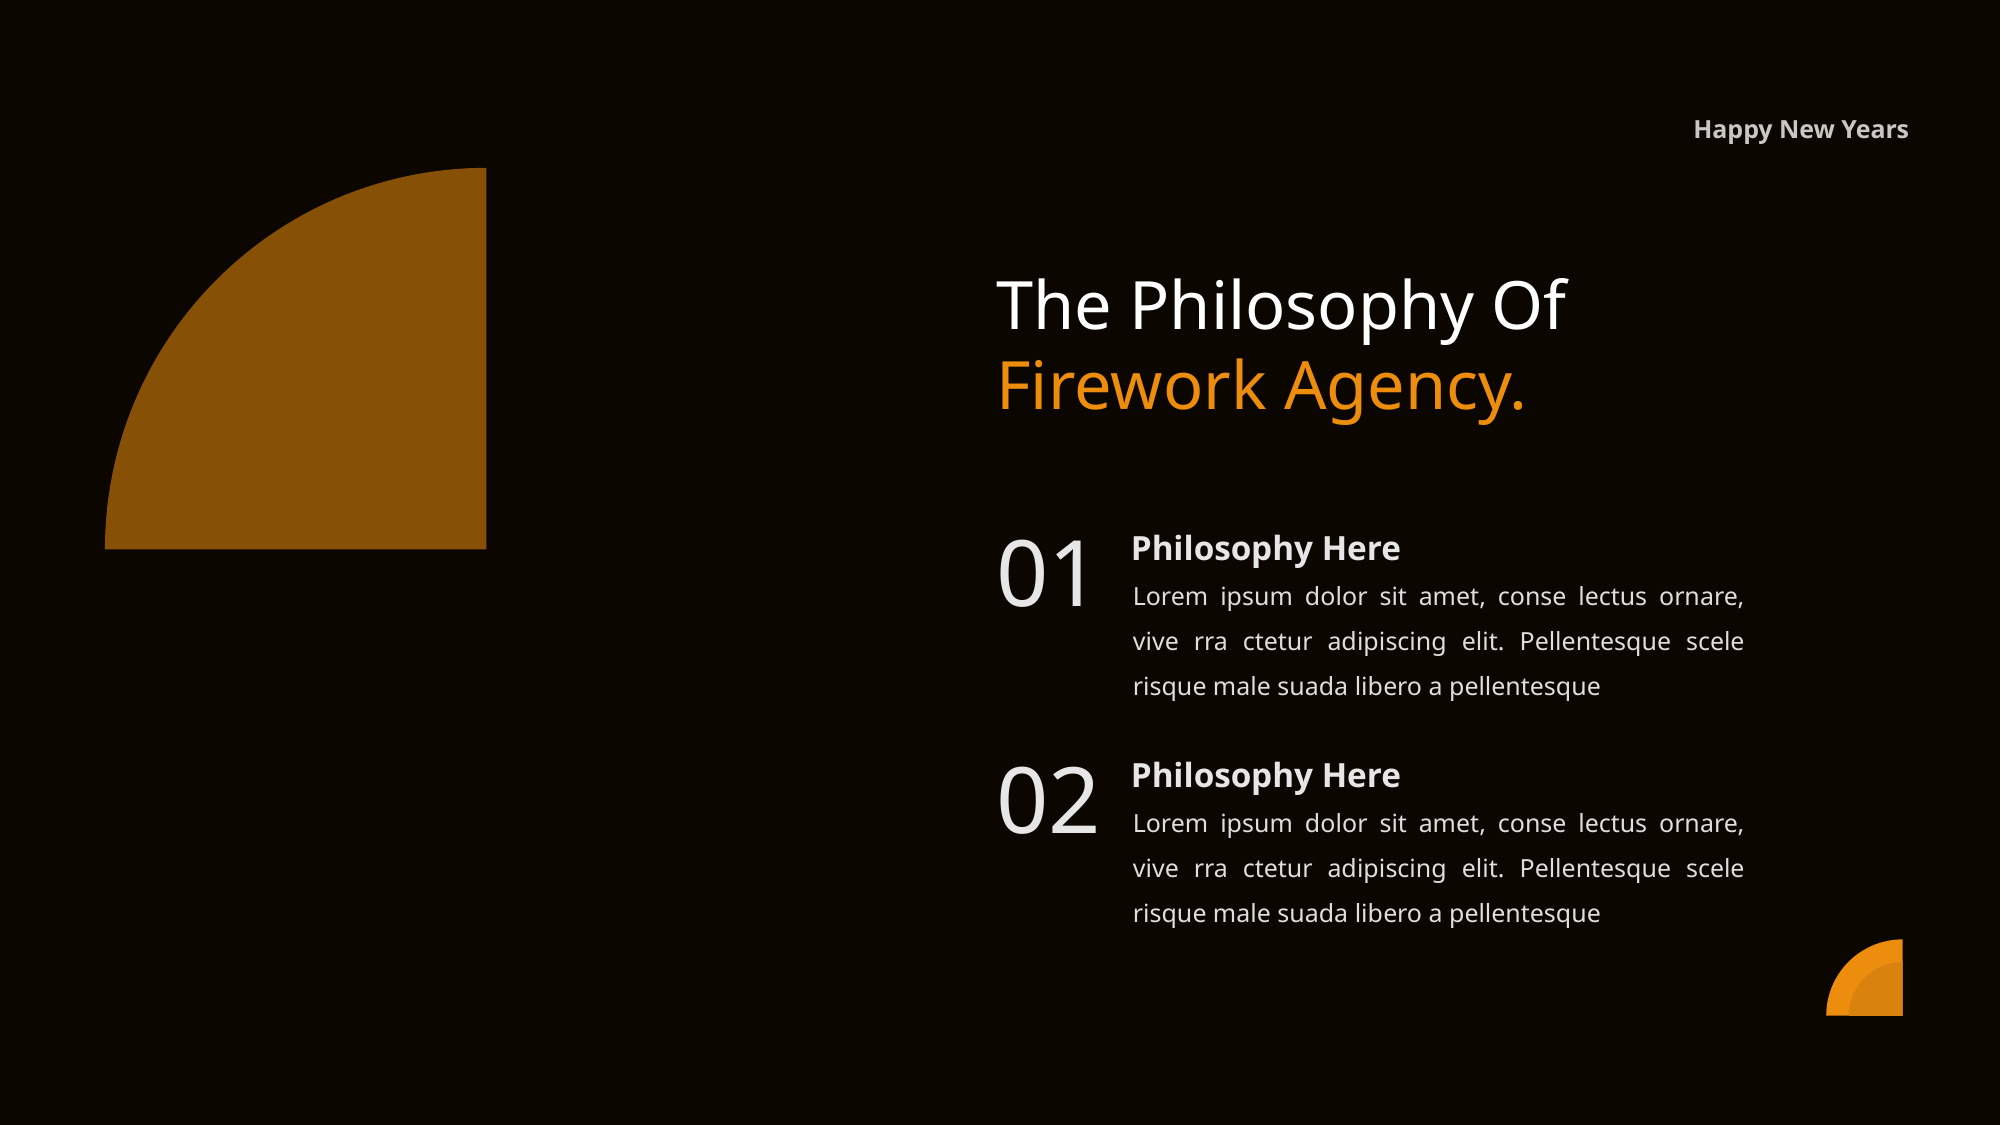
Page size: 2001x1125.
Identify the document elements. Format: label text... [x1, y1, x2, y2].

text_box Happy New Years [1678, 105, 1925, 151]
text_box Philosophy Here [1184, 519, 1571, 580]
text_box 02 [981, 734, 1184, 861]
text_box The Philosophy Of Firework Agency. [981, 255, 1615, 431]
text_box 01 [981, 507, 1184, 634]
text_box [1826, 939, 1903, 1016]
picture [104, 228, 860, 1125]
text_box Lorem ipsum dolor sit amet, conse lectus ornare, vive rra ctetur adipiscing elit. Pellentesque scele risque male suada libero a pellentesque [1117, 558, 1761, 716]
text_box Philosophy Here [1184, 746, 1571, 807]
text_box [278, 166, 488, 228]
text_box Lorem ipsum dolor sit amet, conse lectus ornare, vive rra ctetur adipiscing elit. Pellentesque scele risque male suada libero a pellentesque [1117, 785, 1761, 943]
